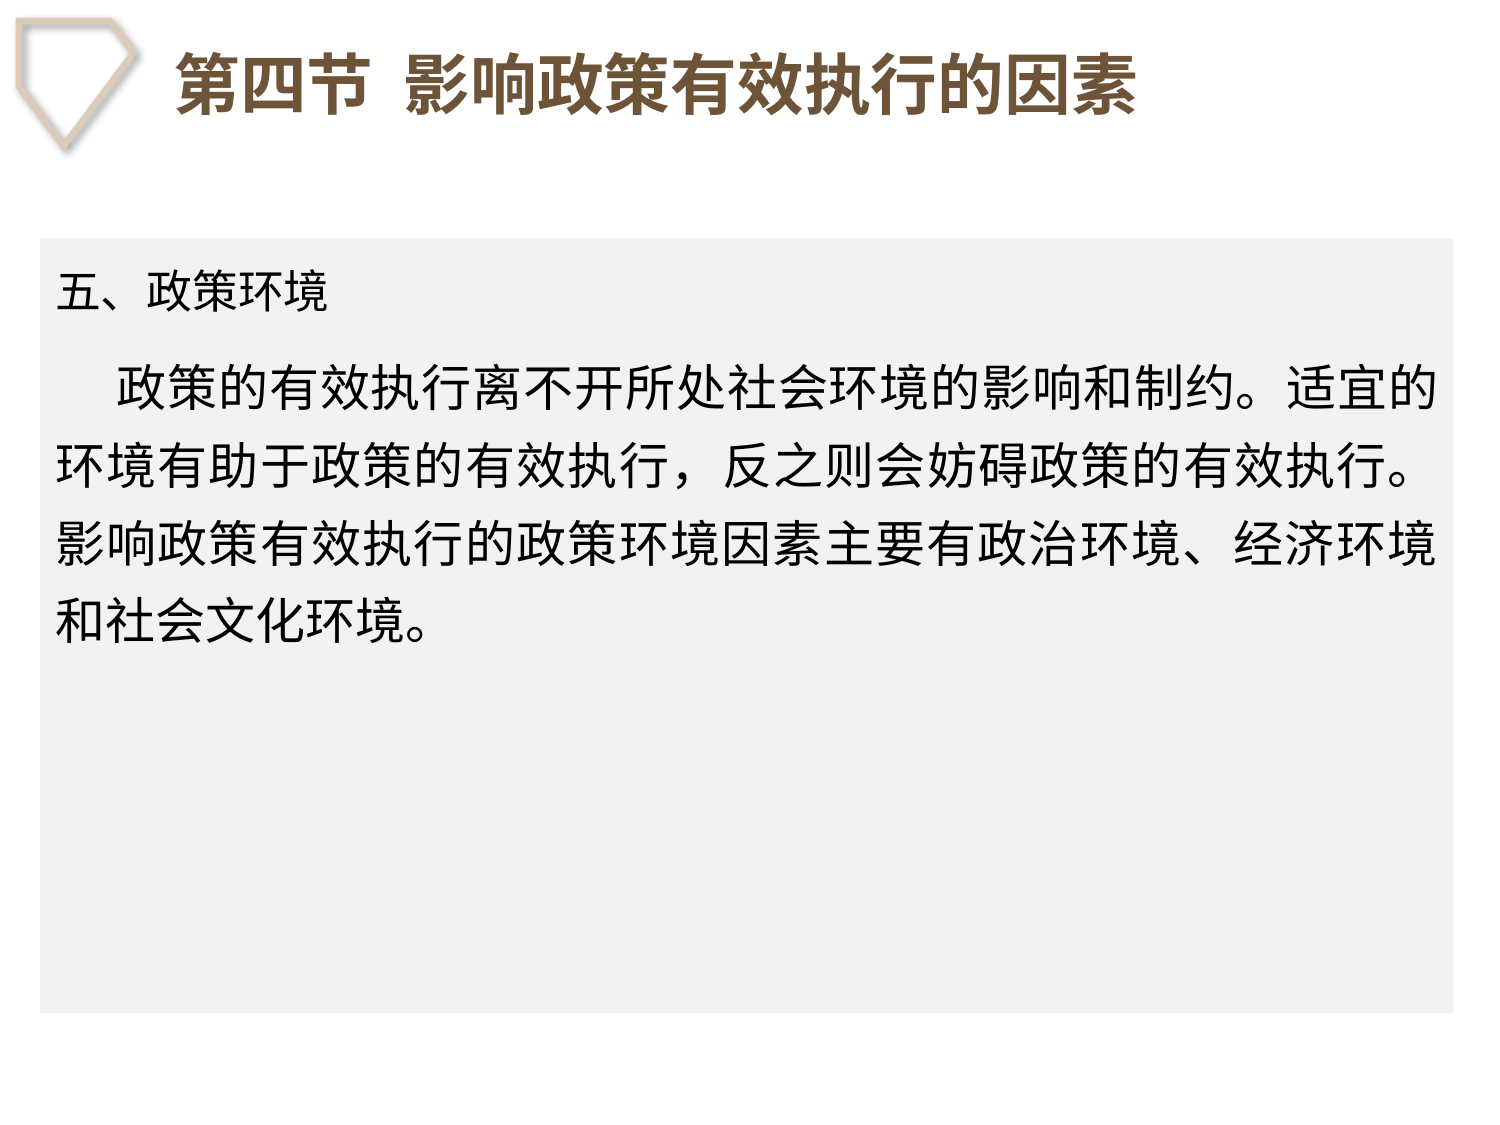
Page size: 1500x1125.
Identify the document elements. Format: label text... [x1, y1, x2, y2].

list 五、政策环境 政策的有效执行离不开所处社会环境的影响和制约。适宜的环境有助于政策的有效执行，反之则会妨碍政策的有效执行。影响政策有效执行的政策环境因素主要有政治环境、经济环境和社会文化环境。 [40, 238, 1454, 1014]
title 第四节 影响政策有效执行的因素 [158, 18, 1456, 159]
